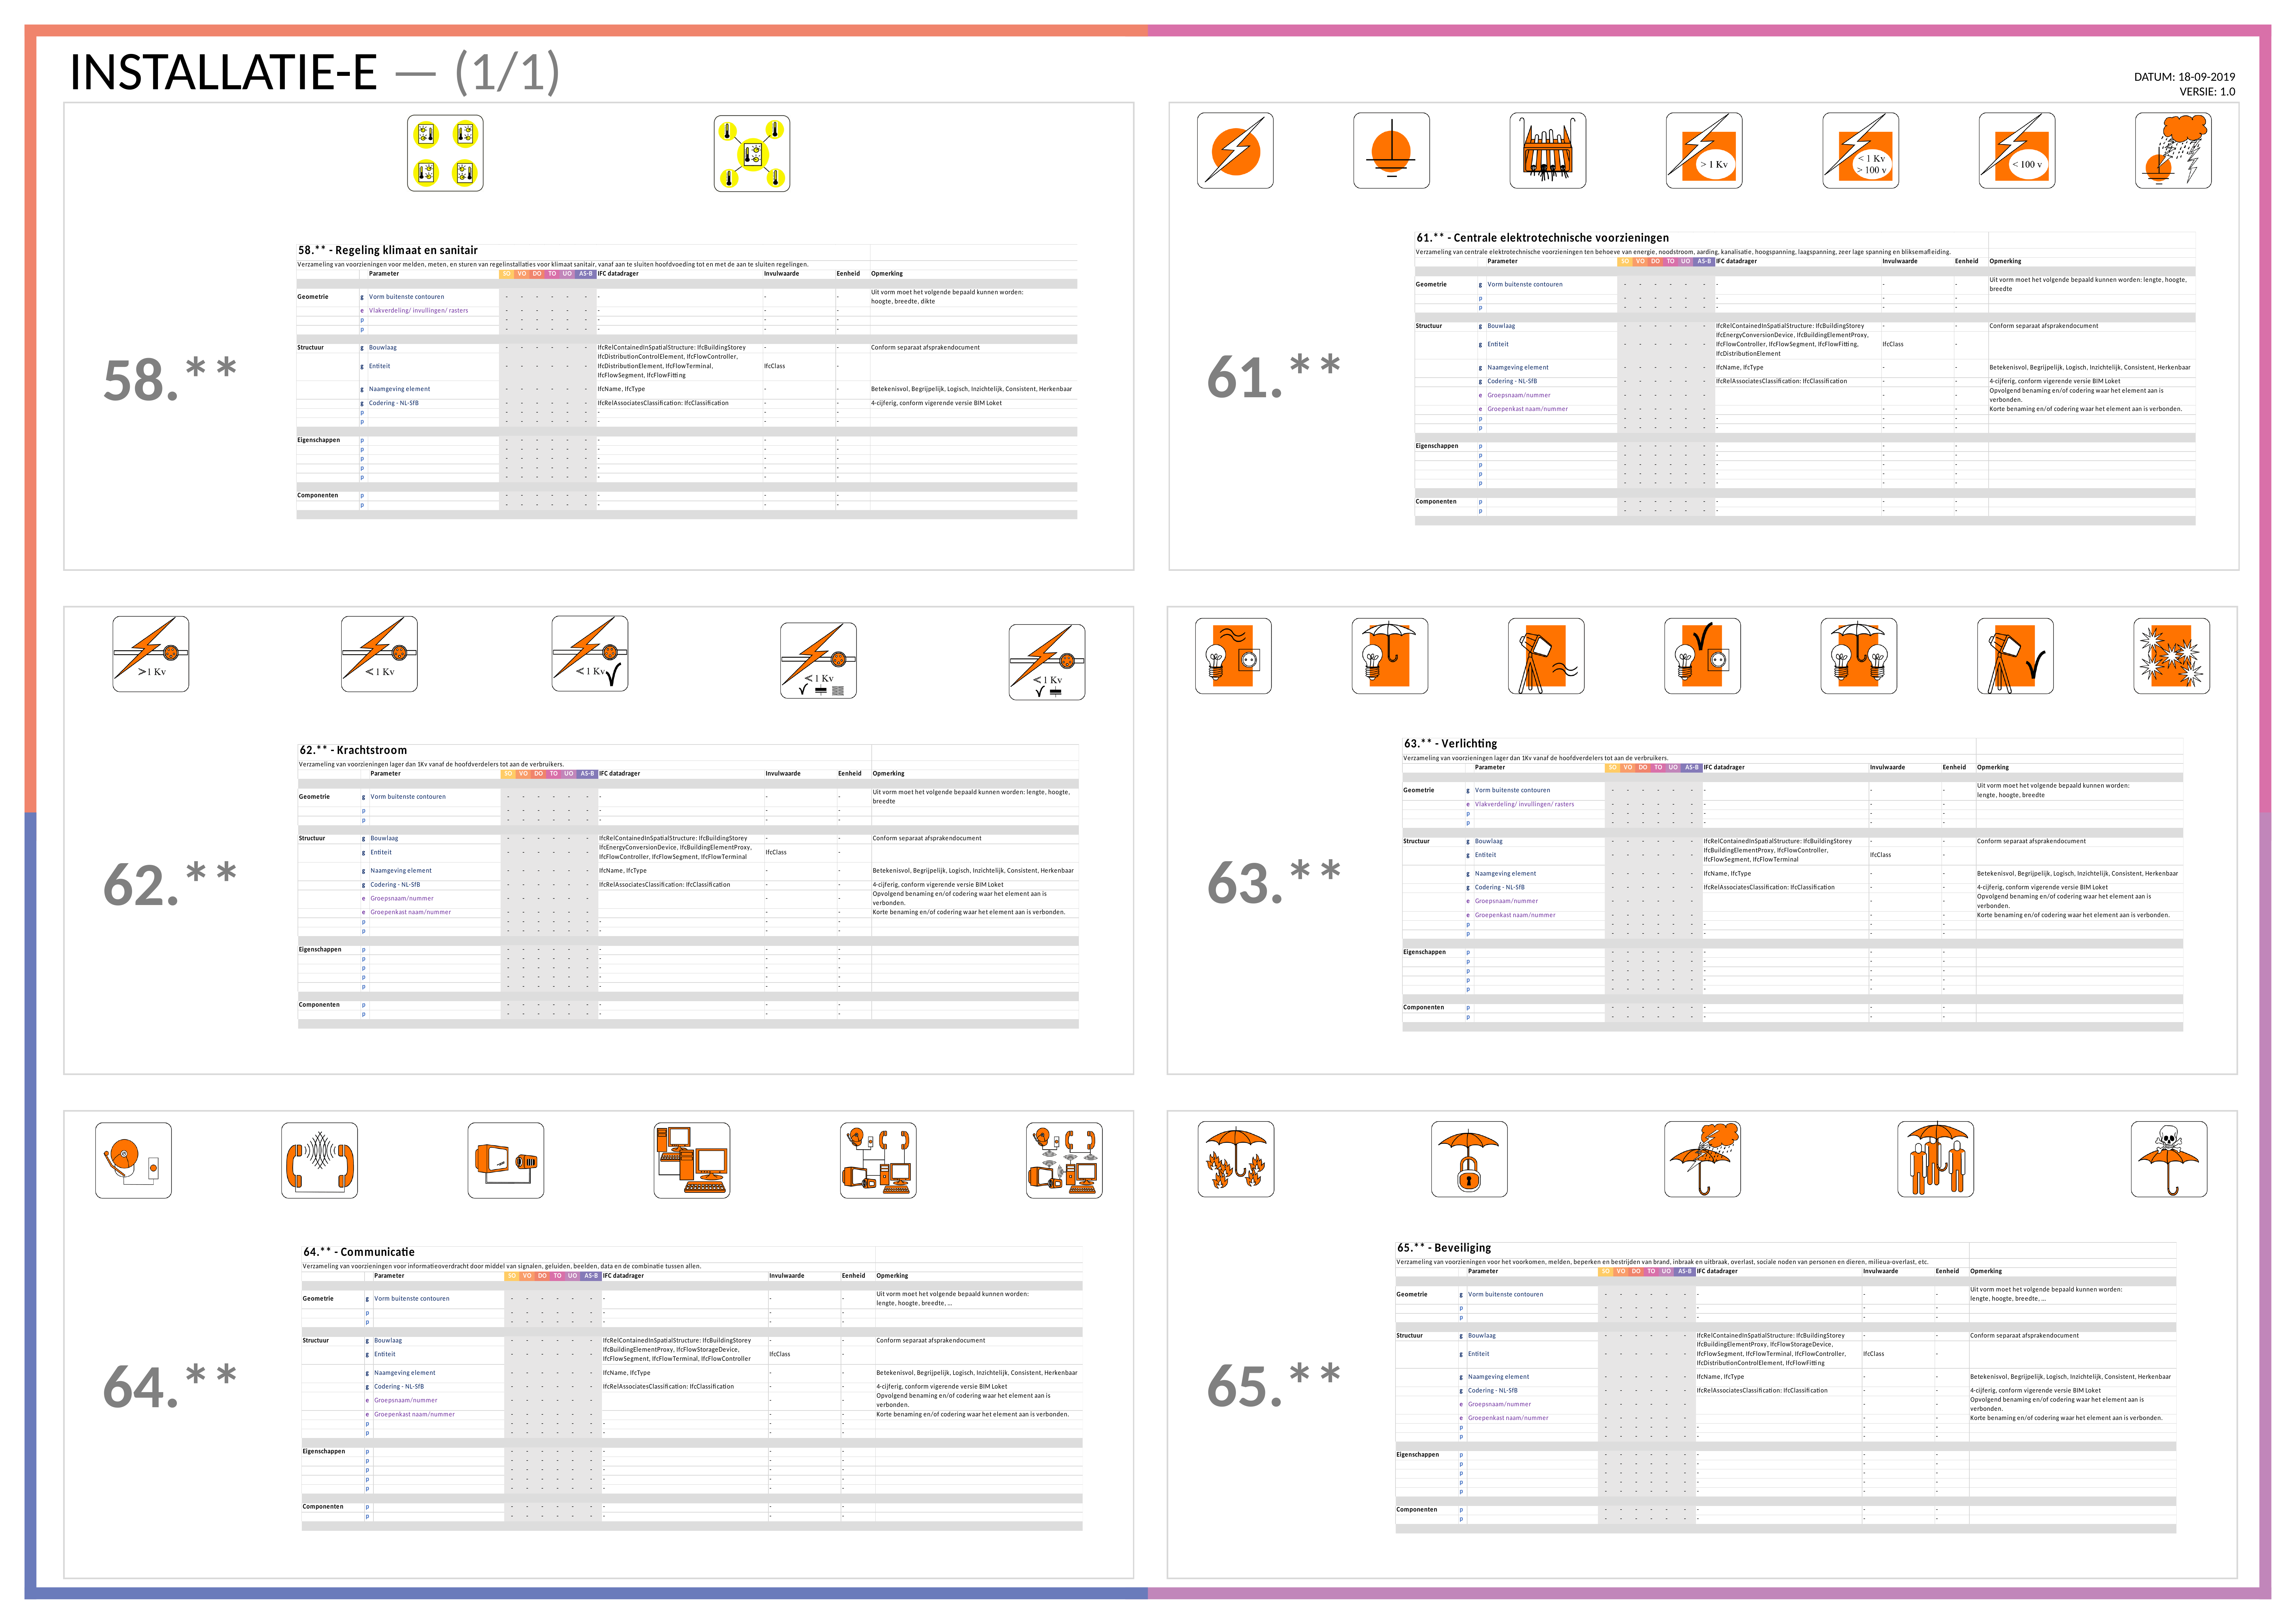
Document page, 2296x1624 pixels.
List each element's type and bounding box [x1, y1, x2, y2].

text_box [301, 1246, 1083, 1531]
text_box [1395, 1242, 2177, 1534]
text_box [24, 24, 2271, 1599]
text_box [1197, 1120, 2208, 1198]
text_box [1194, 617, 2210, 694]
text_box [296, 244, 1078, 520]
text_box [112, 615, 1086, 701]
text_box [1402, 738, 2184, 1032]
text_box [407, 114, 791, 193]
text_box [298, 744, 1079, 1029]
text_box [1196, 111, 2212, 189]
text_box [1414, 232, 2196, 526]
text_box [94, 1121, 1103, 1199]
